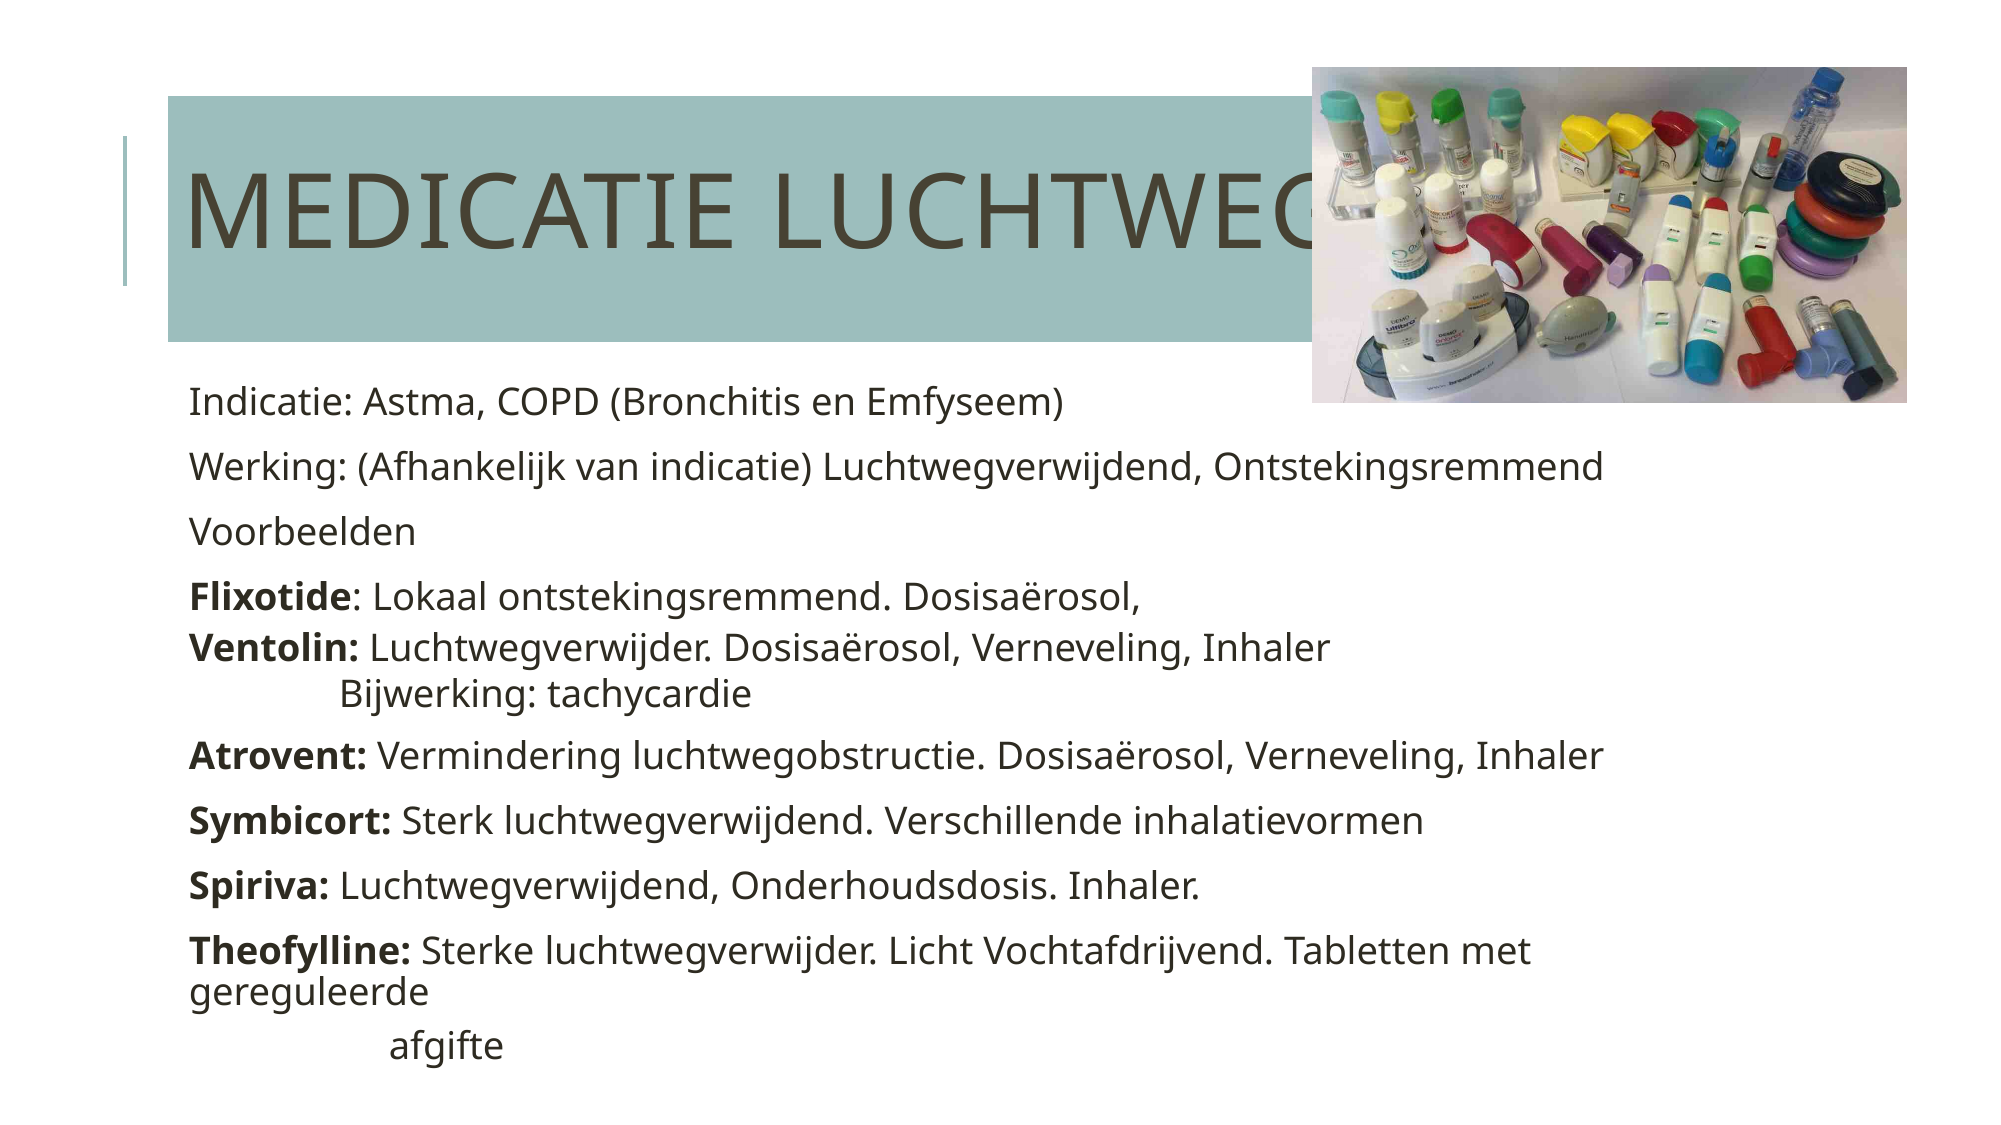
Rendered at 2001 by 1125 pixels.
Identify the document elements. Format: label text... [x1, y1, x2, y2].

list Indicatie: Astma, COPD (Bronchitis en Emfyseem) Werking: (Afhankelijk van indicatie) Luchtwegverwijdend, Ontstekingsremmend Voorbeelden Flixotide: Lokaal ontstekingsremmend. Dosisaërosol, Ventolin: Luchtwegverwijder. Dosisaërosol, Verneveling, Inhaler Bijwerking: tachycardie Atrovent: Vermindering luchtwegobstructie. Dosisaërosol, Verneveling, Inhaler Symbicort: Sterk luchtwegverwijdend. Verschillende inhalatievormen Spiriva: Luchtwegverwijdend, Onderhoudsdosis. Inhaler. Theofylline: Sterke luchtwegverwijder. Licht Vochtafdrijvend. Tabletten met gereguleerde afgifte [168, 375, 1763, 1082]
title Medicatie luchtwegen [168, 96, 1304, 342]
picture [1311, 67, 1907, 404]
